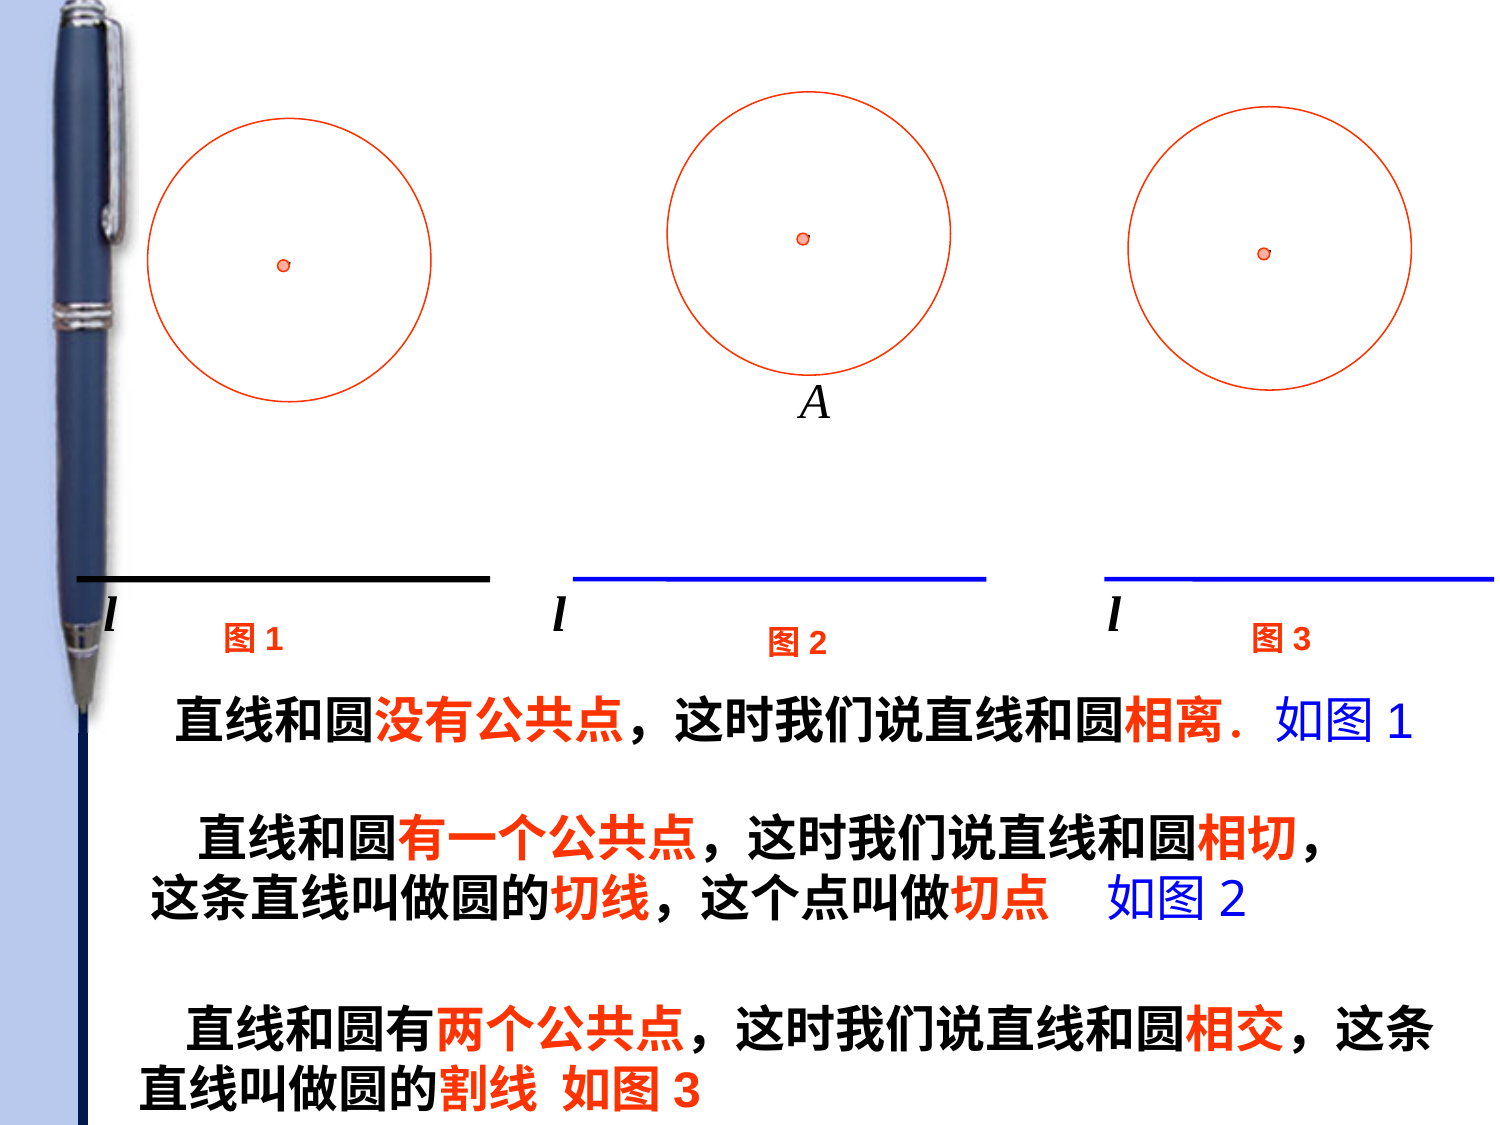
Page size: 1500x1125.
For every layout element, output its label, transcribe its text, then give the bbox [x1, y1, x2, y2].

text_box A [749, 376, 880, 437]
picture [0, 0, 650, 1125]
text_box 图2 [691, 613, 904, 669]
text_box l [88, 574, 184, 649]
text_box [88, 42, 514, 88]
text_box 图3 [1175, 609, 1388, 665]
text_box 图1 [147, 609, 361, 665]
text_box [147, 118, 431, 402]
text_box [667, 91, 951, 376]
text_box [1128, 106, 1412, 391]
text_box l [1092, 574, 1187, 649]
text_box l [537, 574, 633, 649]
text_box 直线和圆有一个公共点，这时我们说直线和圆相切，这条直线叫做圆的切线，这个点叫做切点 如图2 [135, 798, 1412, 934]
text_box 直线和圆没有公共点，这时我们说直线和圆相离．如图1 [159, 680, 1500, 887]
text_box 直线和圆有两个公共点，这时我们说直线和圆相交，这条直线叫做圆的割线 如图3 [123, 990, 1465, 1125]
